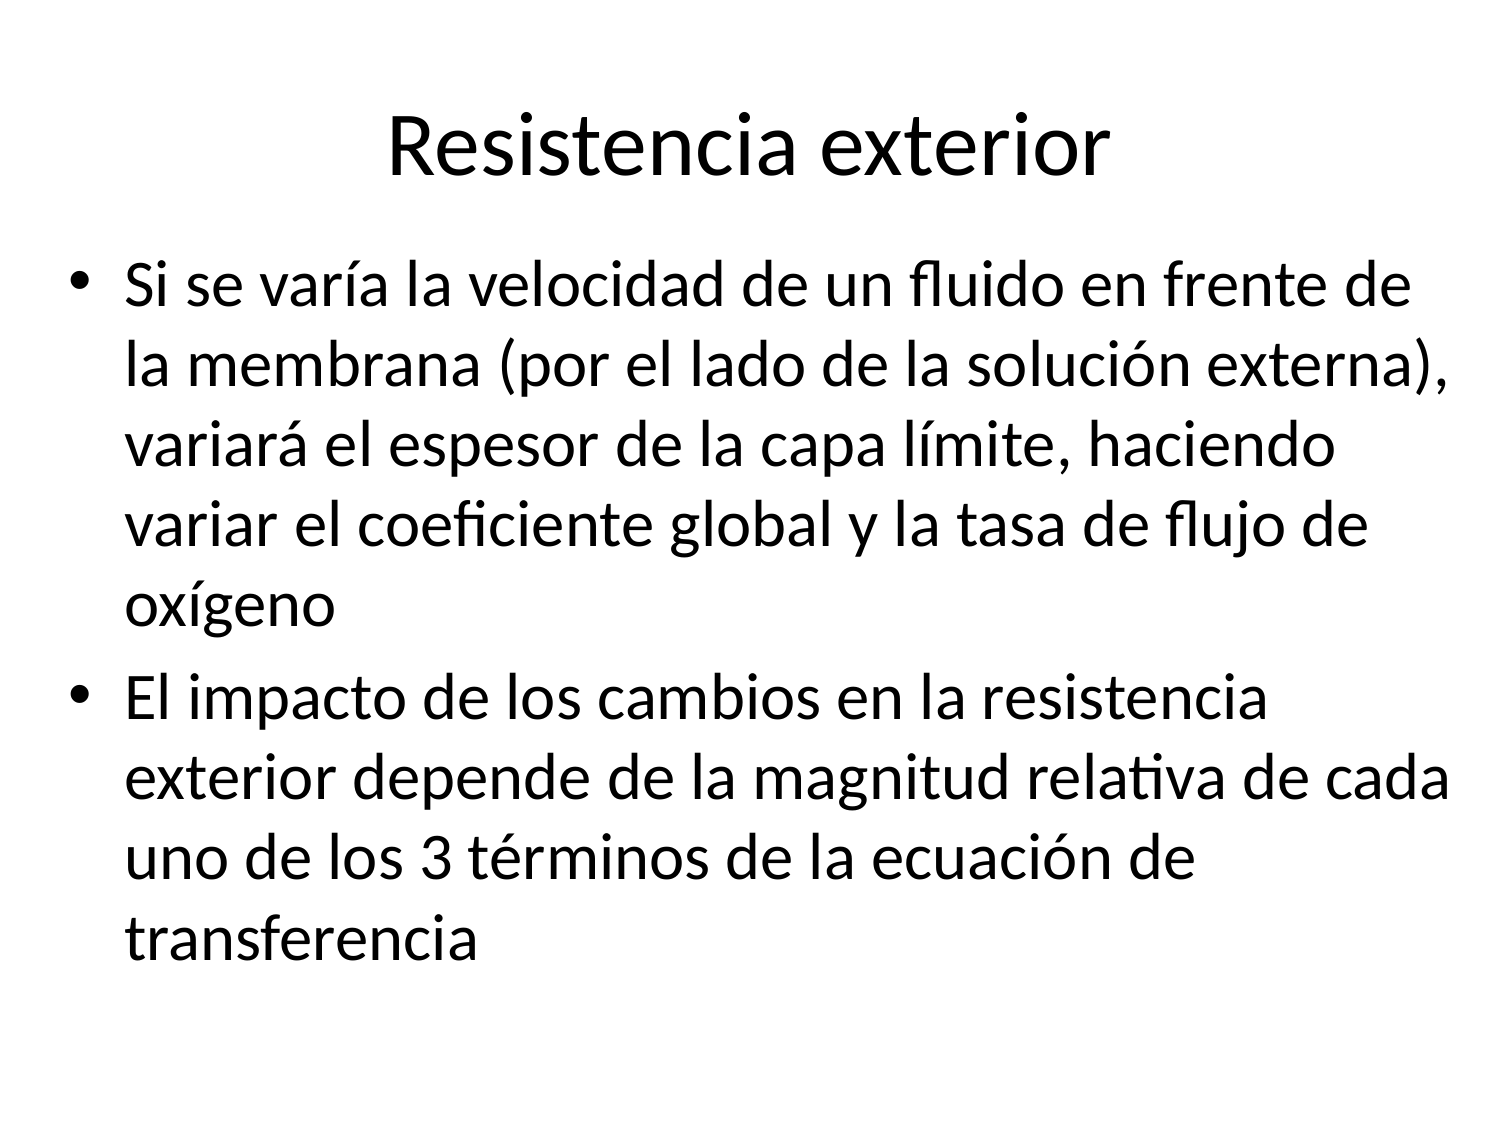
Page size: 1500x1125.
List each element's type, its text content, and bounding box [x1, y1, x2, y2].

title Resistencia exterior [75, 45, 1425, 231]
list Si se varía la velocidad de un fluido en frente de la membrana (por el lado de la solución externa), variará el espesor de la capa límite, haciendo variar el coeficiente global y la tasa de flujo de oxígeno El impacto de los cambios en la resistencia exterior depende de la magnitud relativa de cada uno de los 3 términos de la ecuación de transferencia [53, 231, 1471, 1071]
